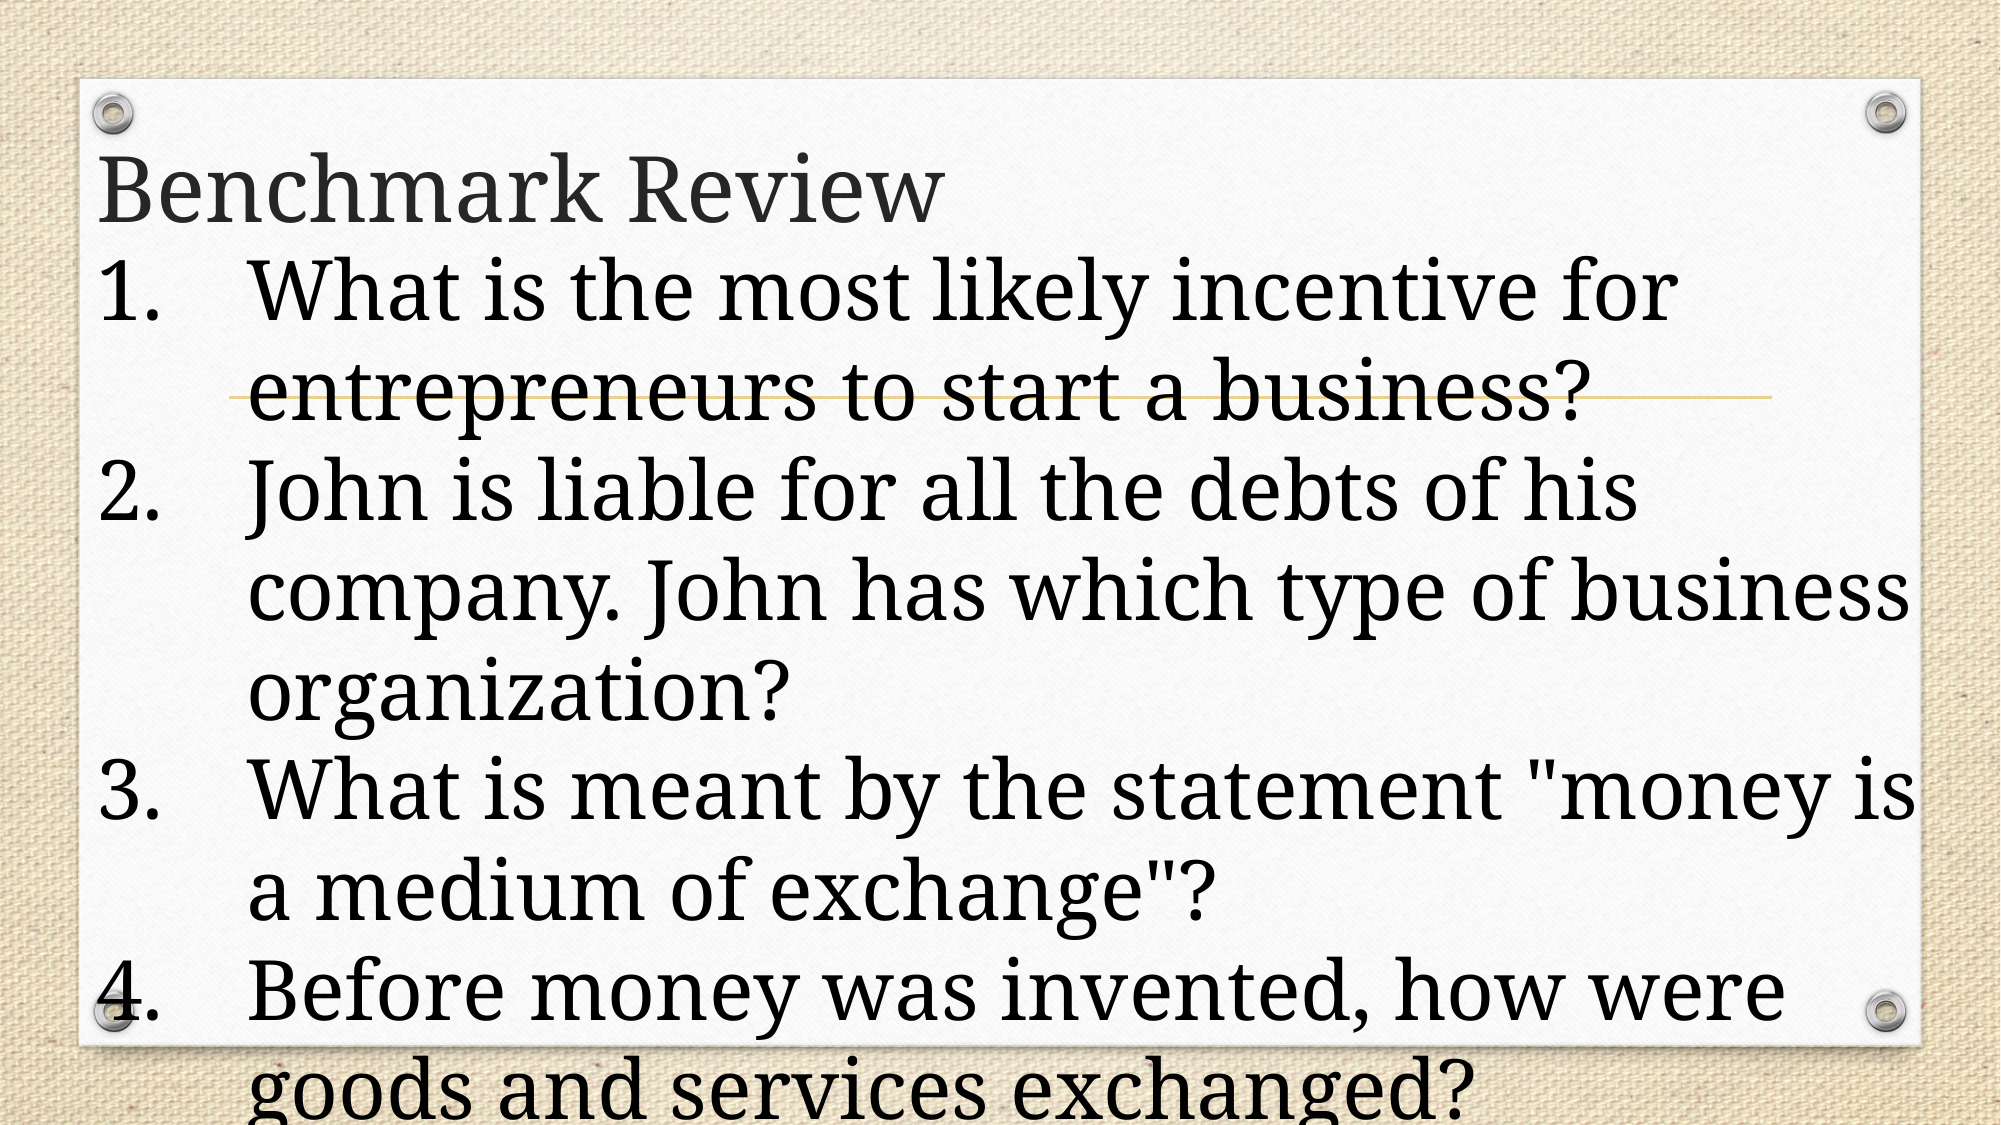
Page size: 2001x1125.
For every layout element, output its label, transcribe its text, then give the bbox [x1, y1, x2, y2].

title Benchmark Review [81, 79, 1657, 229]
picture [0, 0, 2001, 1125]
text_box What is the most likely incentive for entrepreneurs to start a business? John is liable for all the debts of his company. John has which type of business organization? What is meant by the statement "money is a medium of exchange"? Before money was invented, how were goods and services exchanged? [81, 229, 1960, 1125]
